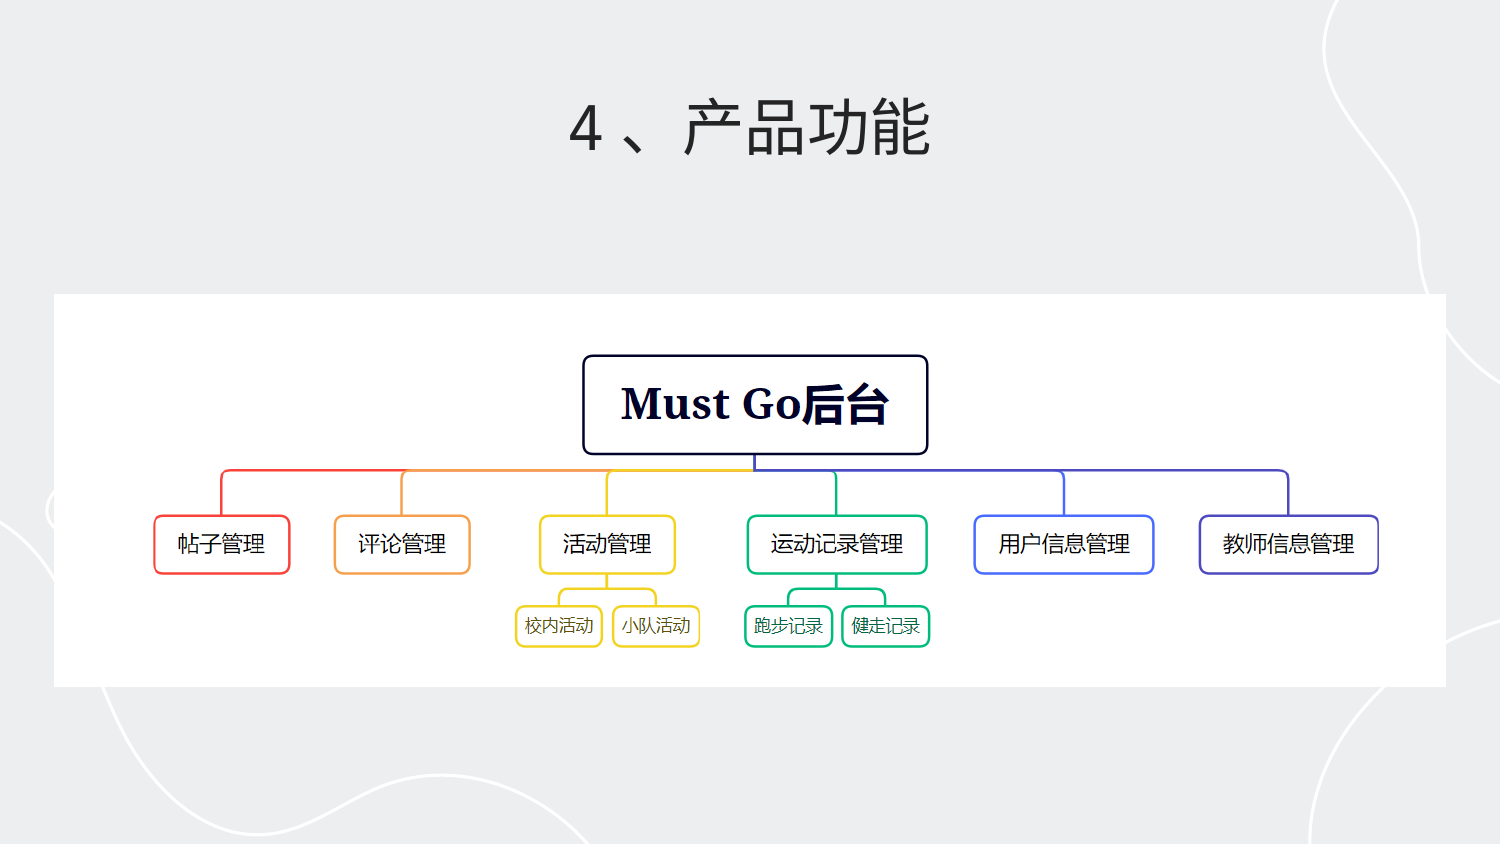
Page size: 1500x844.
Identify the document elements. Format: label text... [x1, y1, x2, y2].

title 4、产品功能 [118, 72, 1382, 167]
picture [54, 294, 1446, 688]
